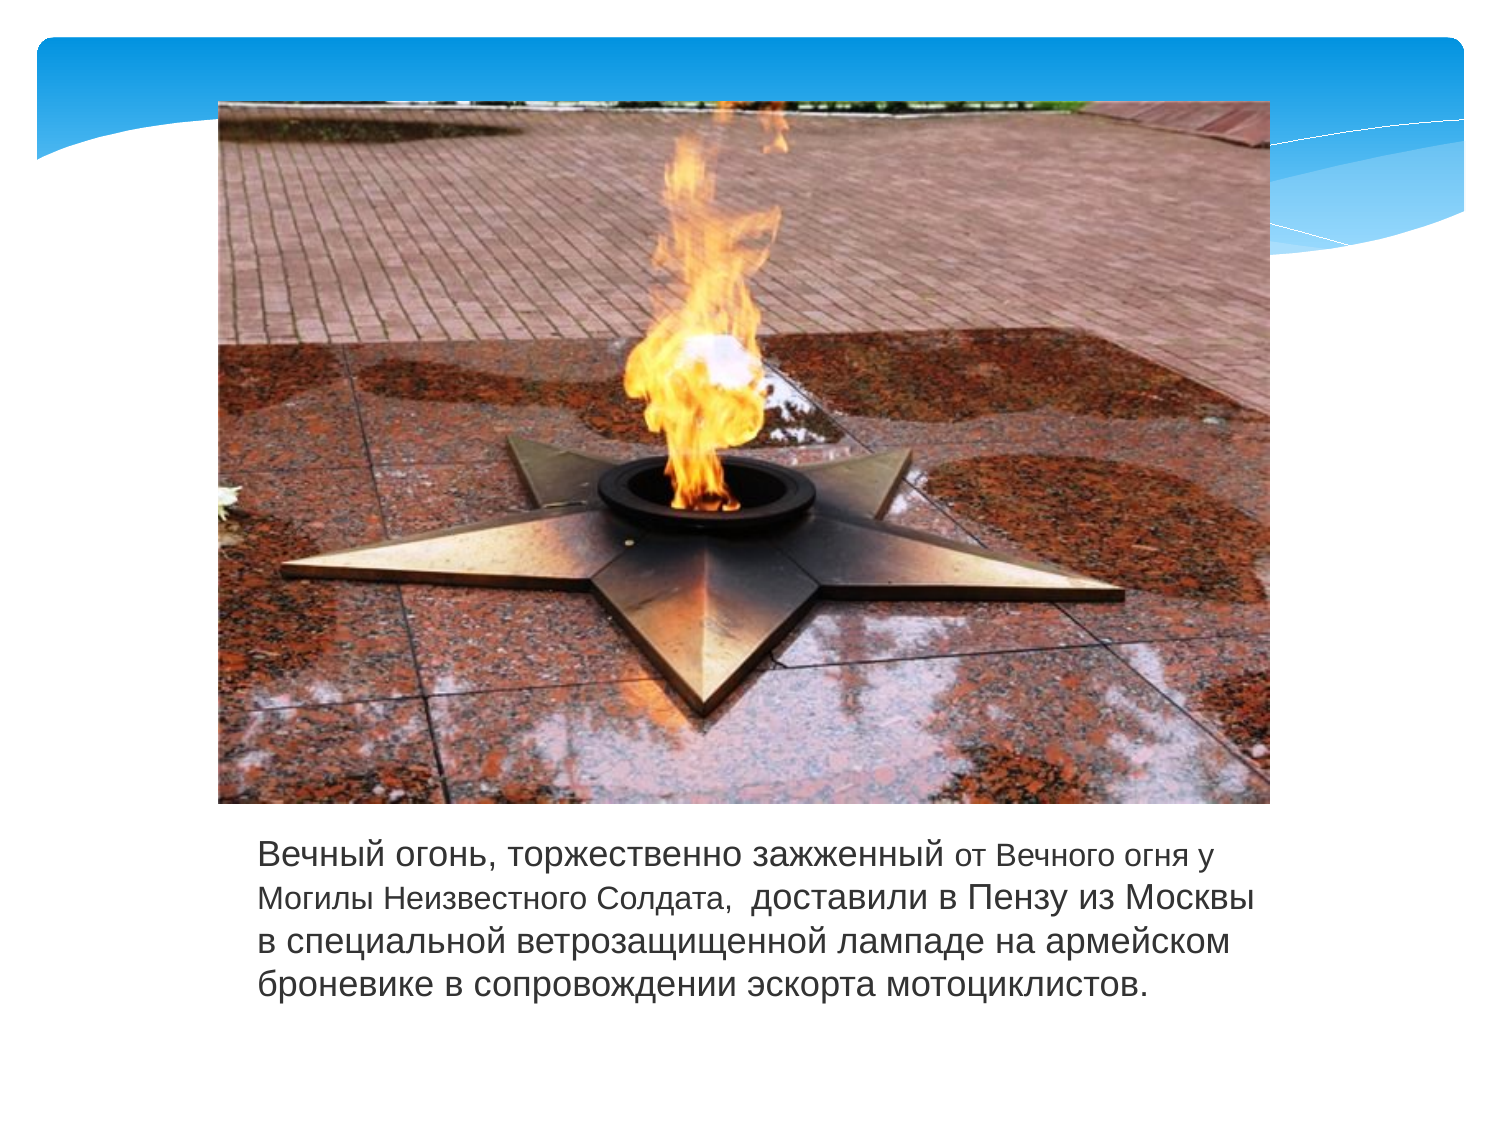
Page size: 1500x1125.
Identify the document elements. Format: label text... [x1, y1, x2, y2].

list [218, 101, 1270, 804]
list Вечный огонь, торжественно зажженный от Вечного огня у Могилы Неизвестного Солдата, доставили в Пензу из Москвы в специальной ветрозащищенной лампаде на армейском броневике в сопровождении эскорта мотоциклистов. [242, 822, 1282, 1071]
